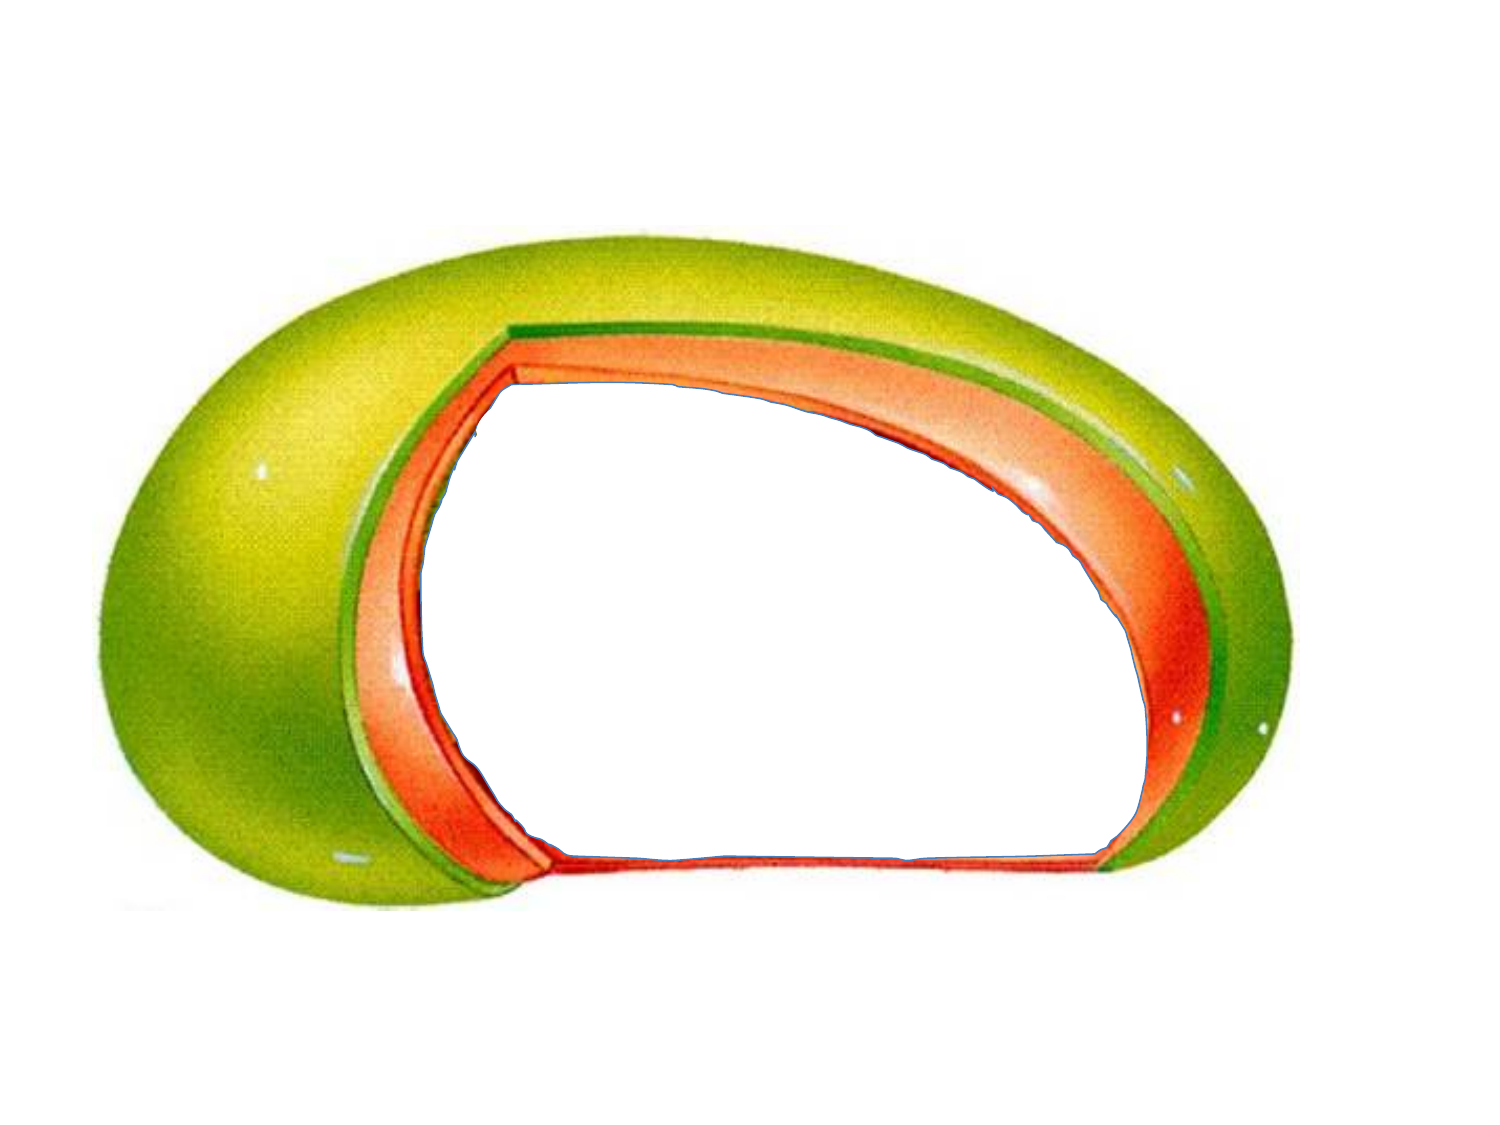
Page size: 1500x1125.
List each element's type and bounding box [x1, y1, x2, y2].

text_box [91, 224, 1301, 912]
